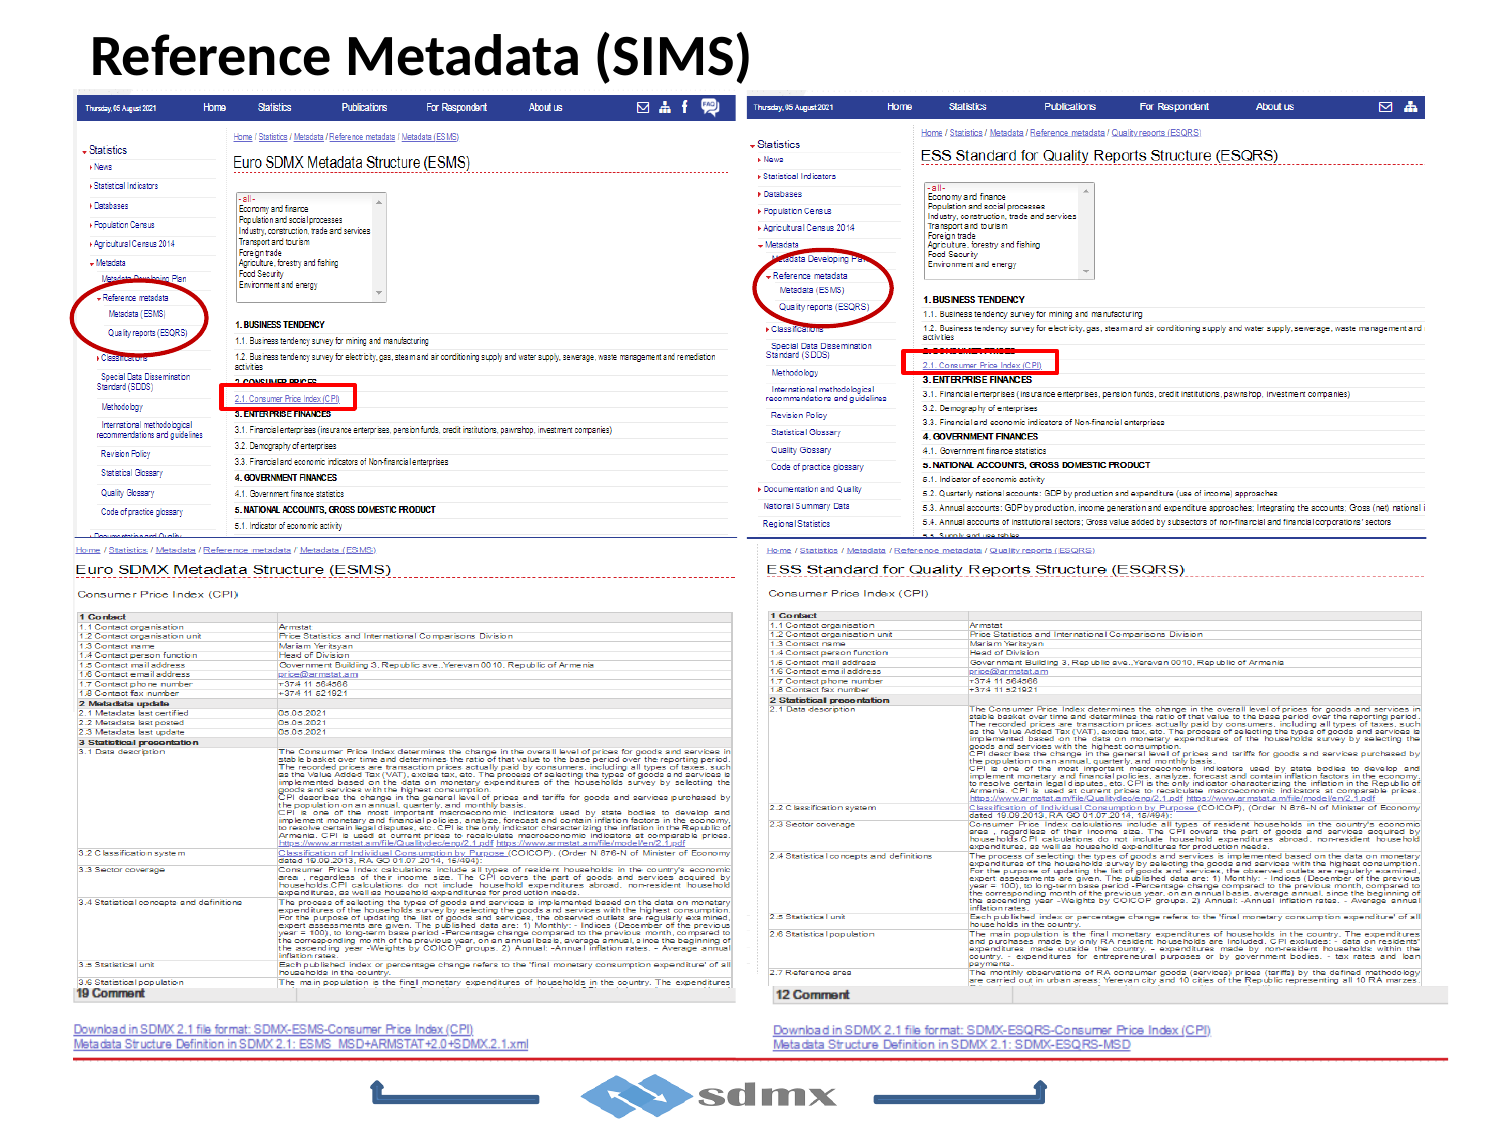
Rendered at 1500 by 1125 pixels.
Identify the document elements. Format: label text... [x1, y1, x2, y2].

picture [72, 537, 1449, 1123]
text_box [873, 1080, 1048, 1105]
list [72, 89, 736, 538]
title Reference Metadata (SIMS) [75, 19, 1425, 86]
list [746, 90, 1426, 536]
text_box [370, 1080, 540, 1105]
